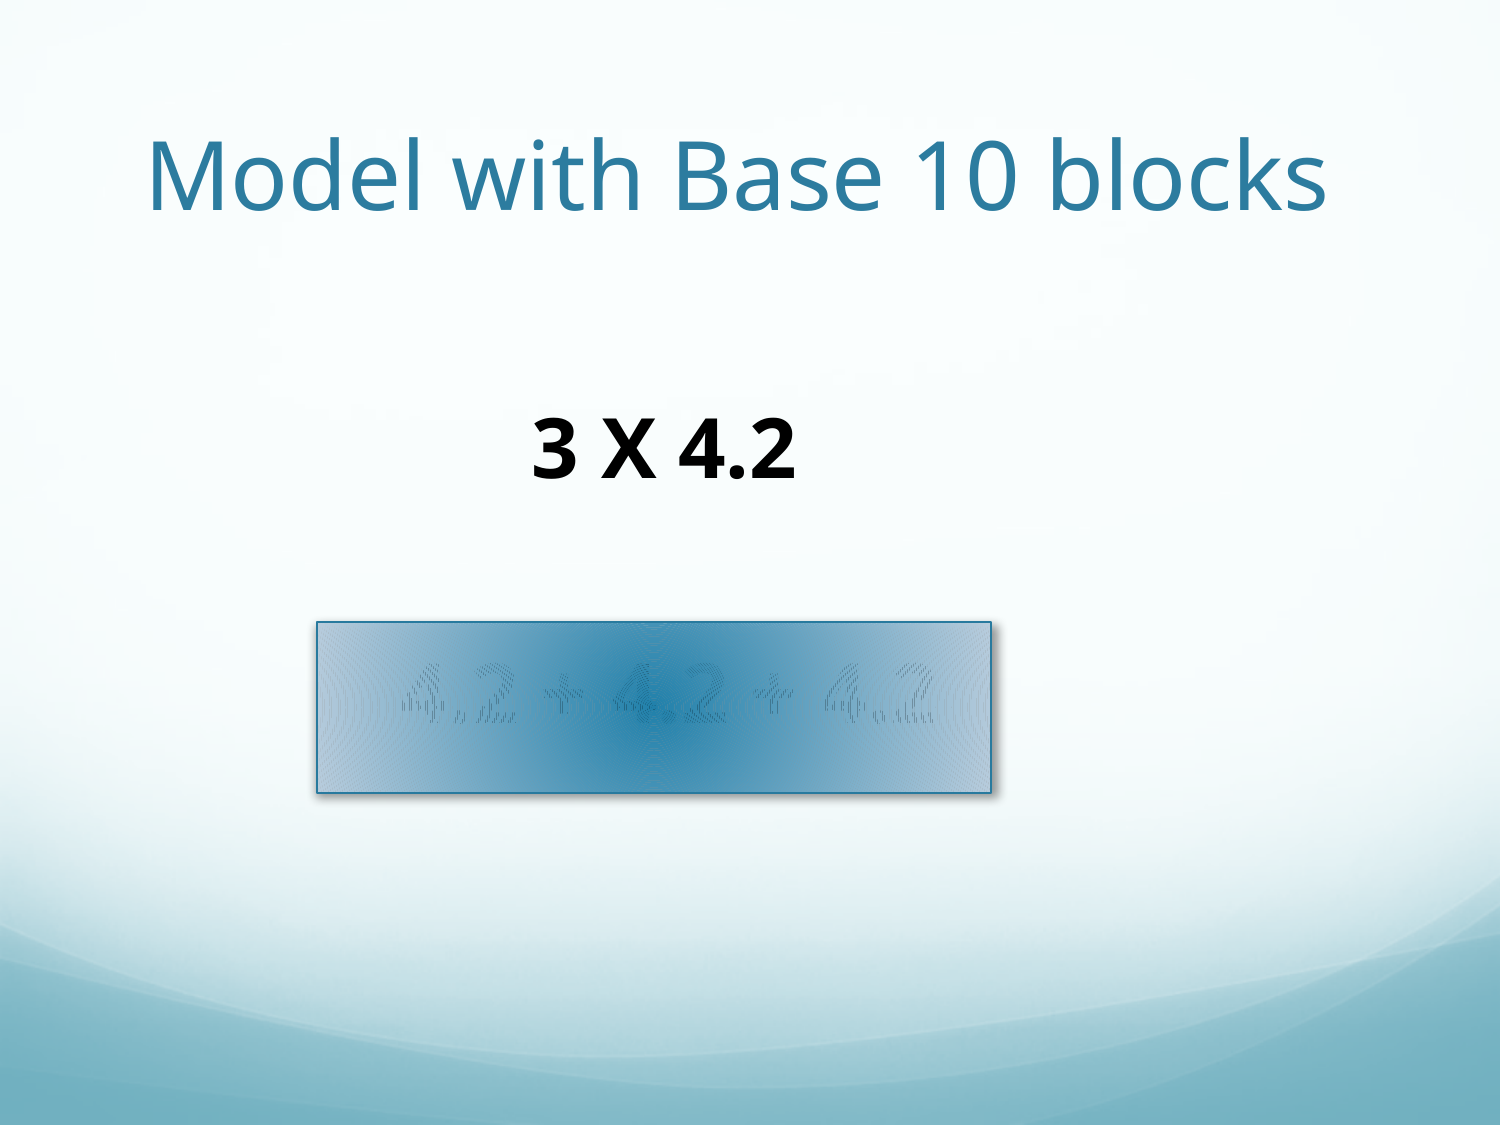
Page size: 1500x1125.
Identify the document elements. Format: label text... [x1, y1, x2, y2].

text_box 3 X 4.2 [517, 387, 813, 503]
text_box [316, 621, 992, 794]
title Model with Base 10 blocks [90, 17, 1410, 237]
